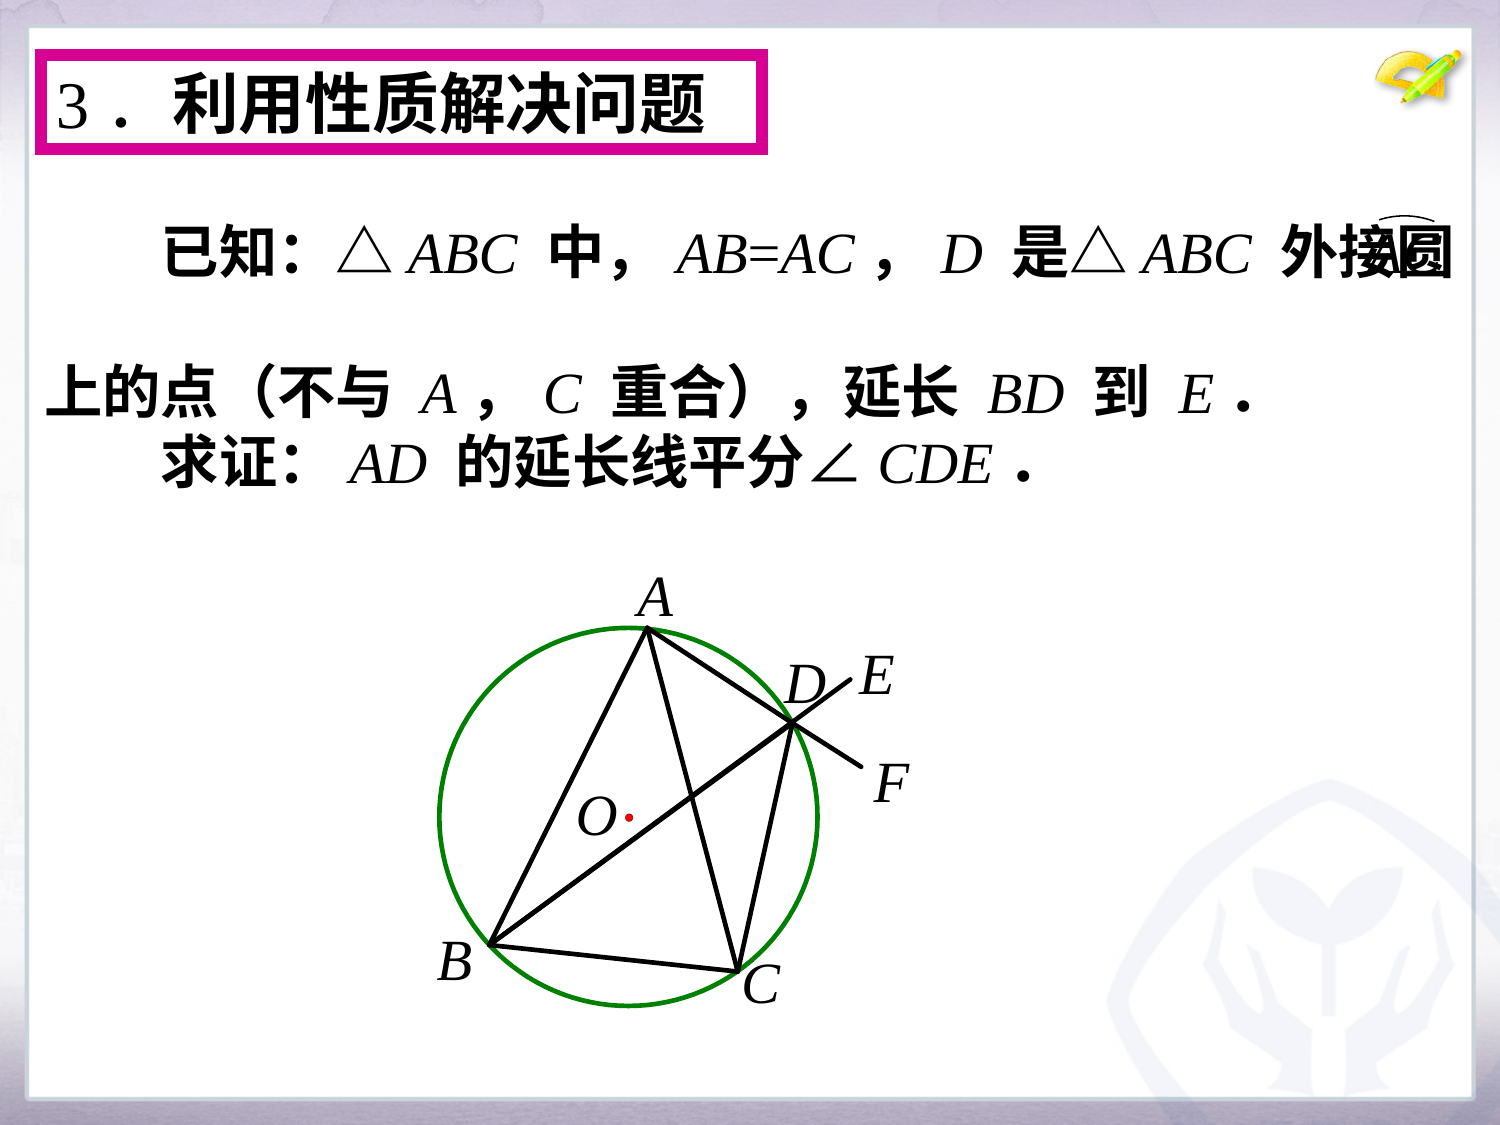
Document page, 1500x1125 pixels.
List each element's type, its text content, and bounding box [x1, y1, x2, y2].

text_box 3．利用性质解决问题 [41, 54, 762, 150]
list 已知：△ABC 中，AB=AC，D 是△ABC 外接圆 上的点（不与 A，C 重合），延长 BD 到 E． 求证：AD 的延长线平分∠CDE． [29, 207, 1500, 861]
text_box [1352, 207, 1500, 299]
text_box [421, 550, 975, 1024]
picture [0, 0, 1500, 1125]
